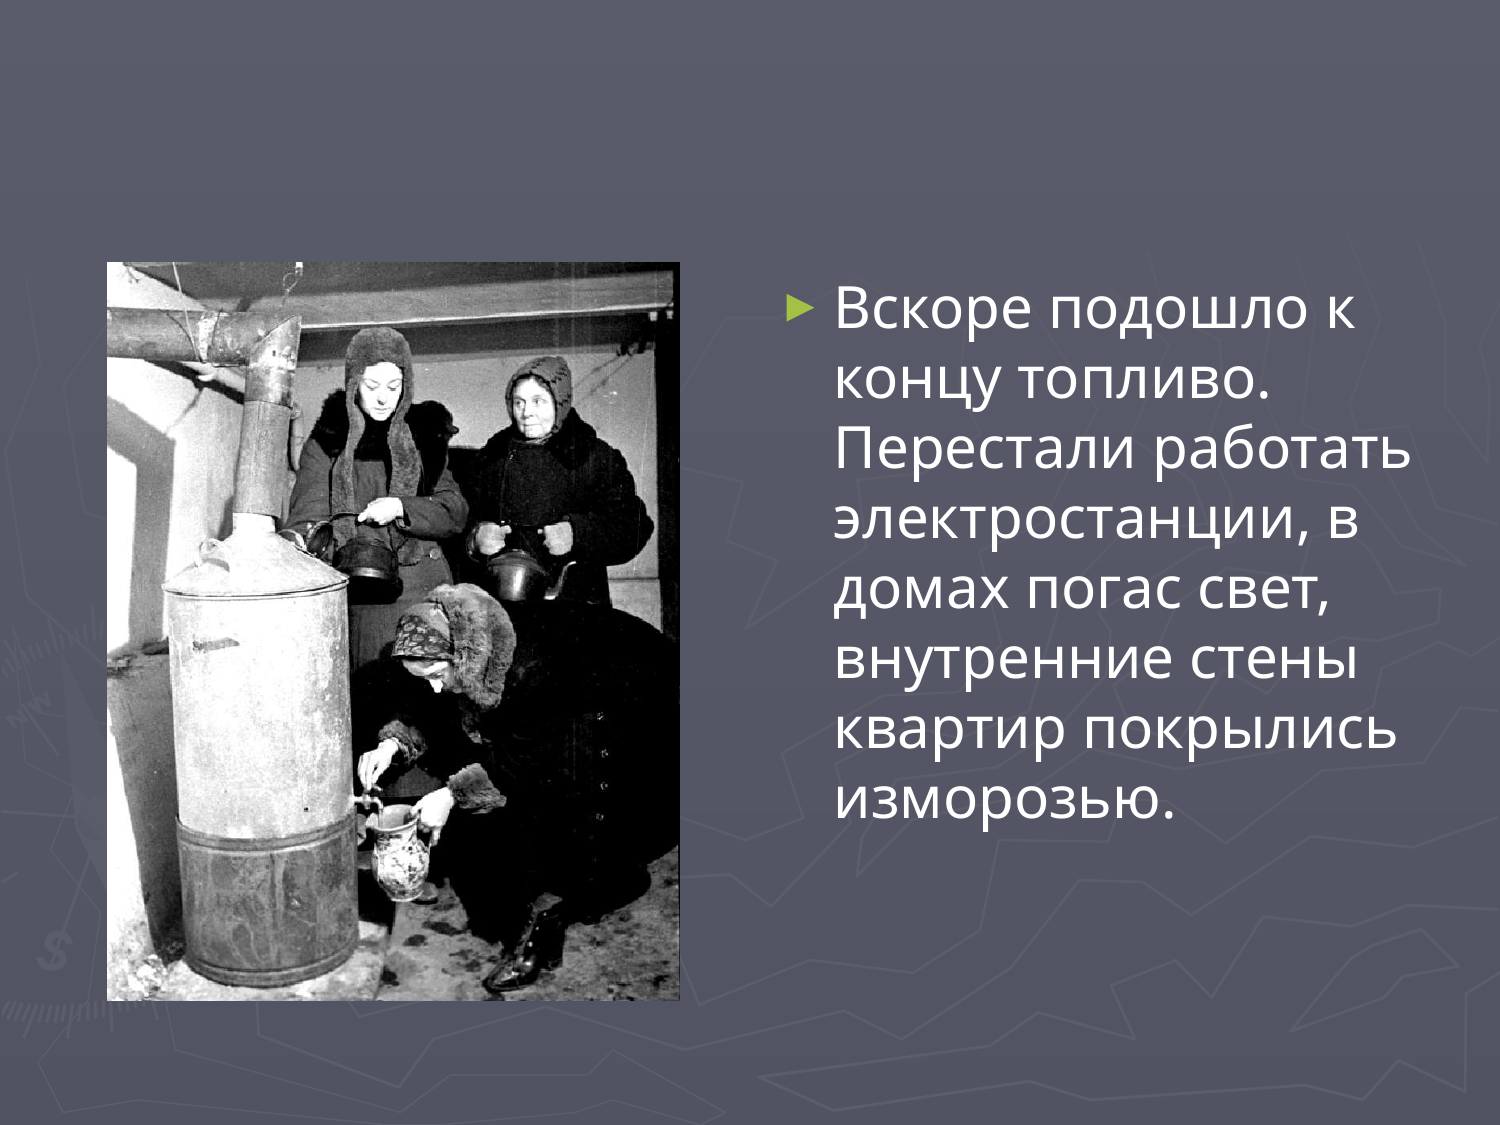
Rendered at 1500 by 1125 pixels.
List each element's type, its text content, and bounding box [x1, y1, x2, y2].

list Вскоре подошло к концу топливо. Перестали работать электростанции, в домах погас свет, внутренние стены квартир покрылись изморозью. [762, 262, 1451, 1001]
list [106, 262, 680, 1001]
